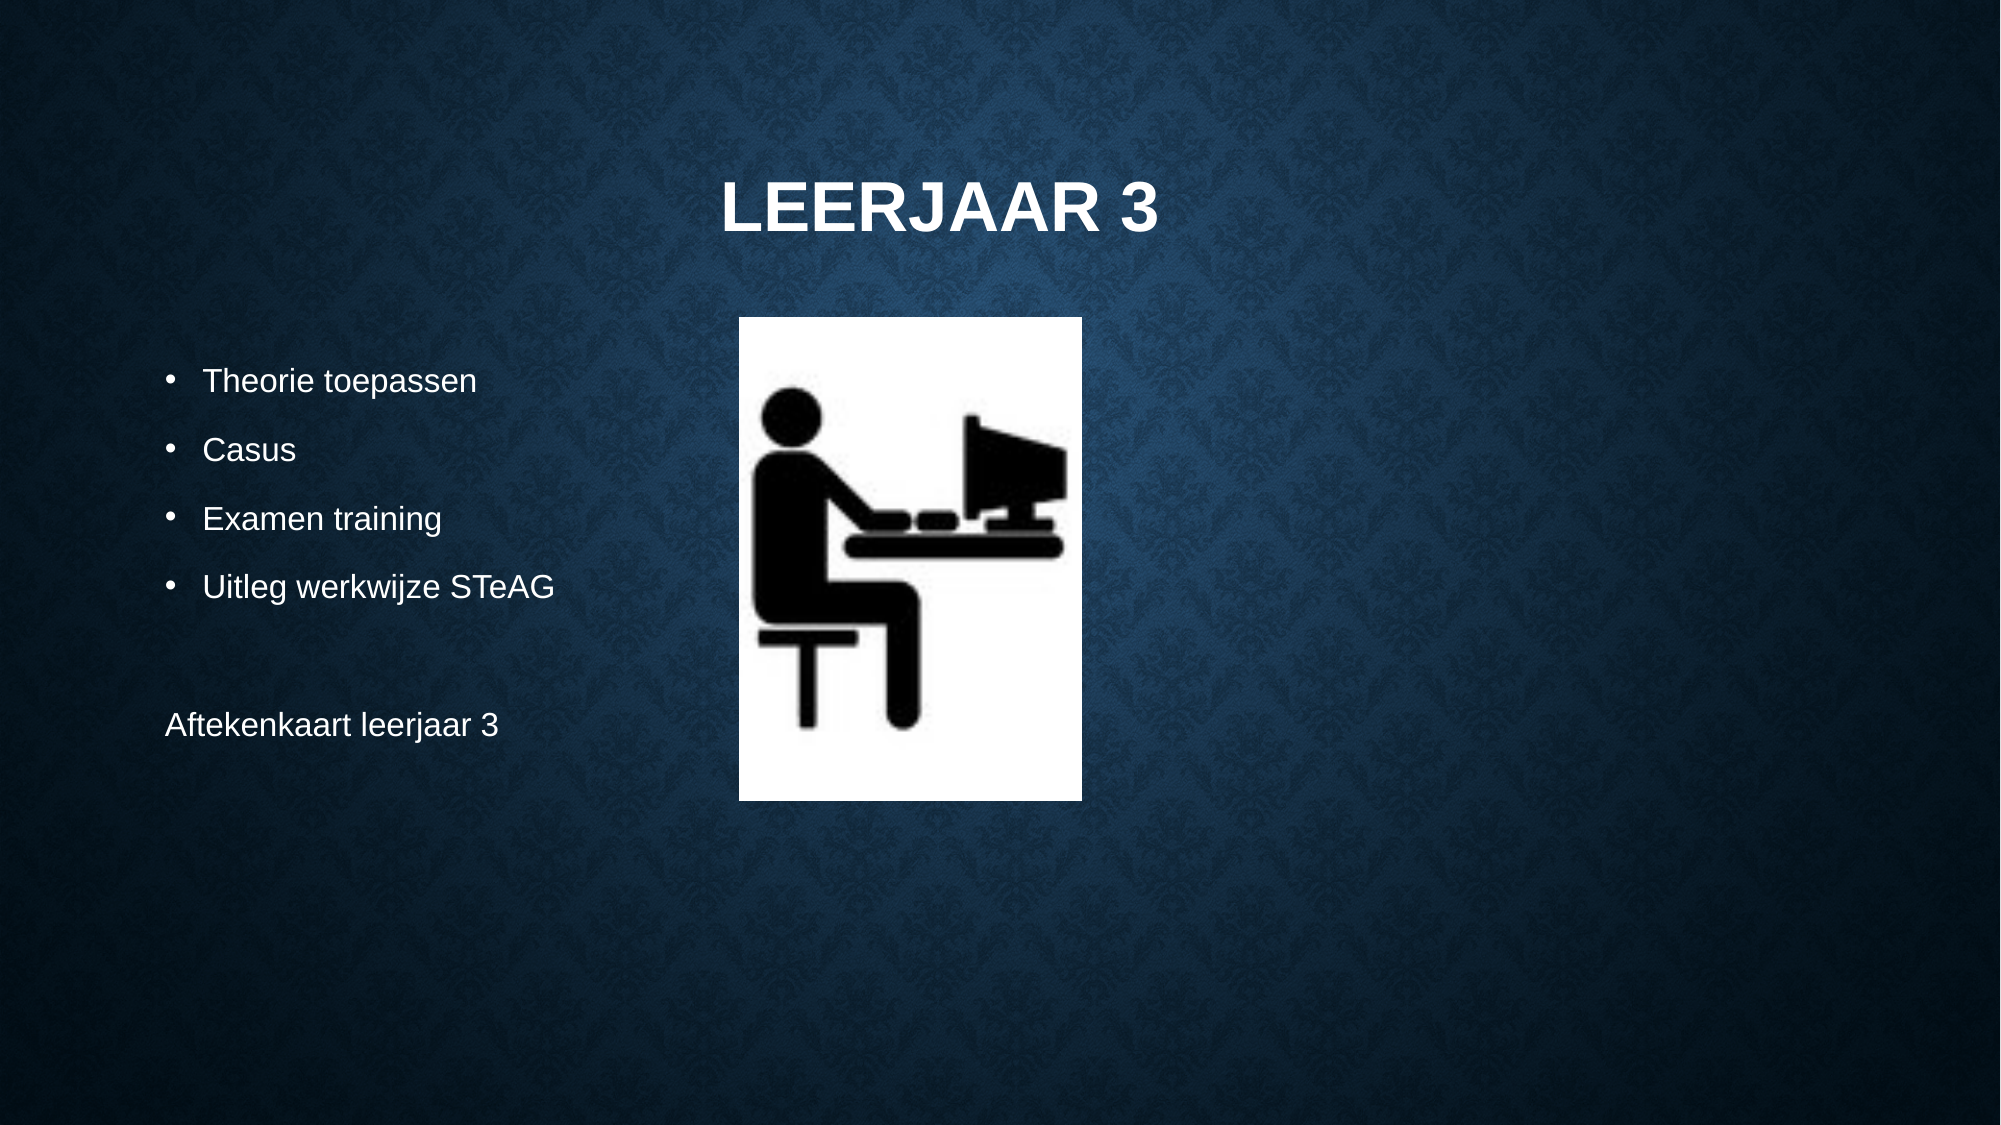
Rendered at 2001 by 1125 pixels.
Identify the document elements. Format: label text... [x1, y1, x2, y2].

list Theorie toepassen Casus Examen training Uitleg werkwijze STeAG Aftekenkaart leerjaar 3 [149, 343, 1849, 950]
picture [739, 317, 1083, 802]
title Leerjaar 3 [0, 99, 1849, 318]
